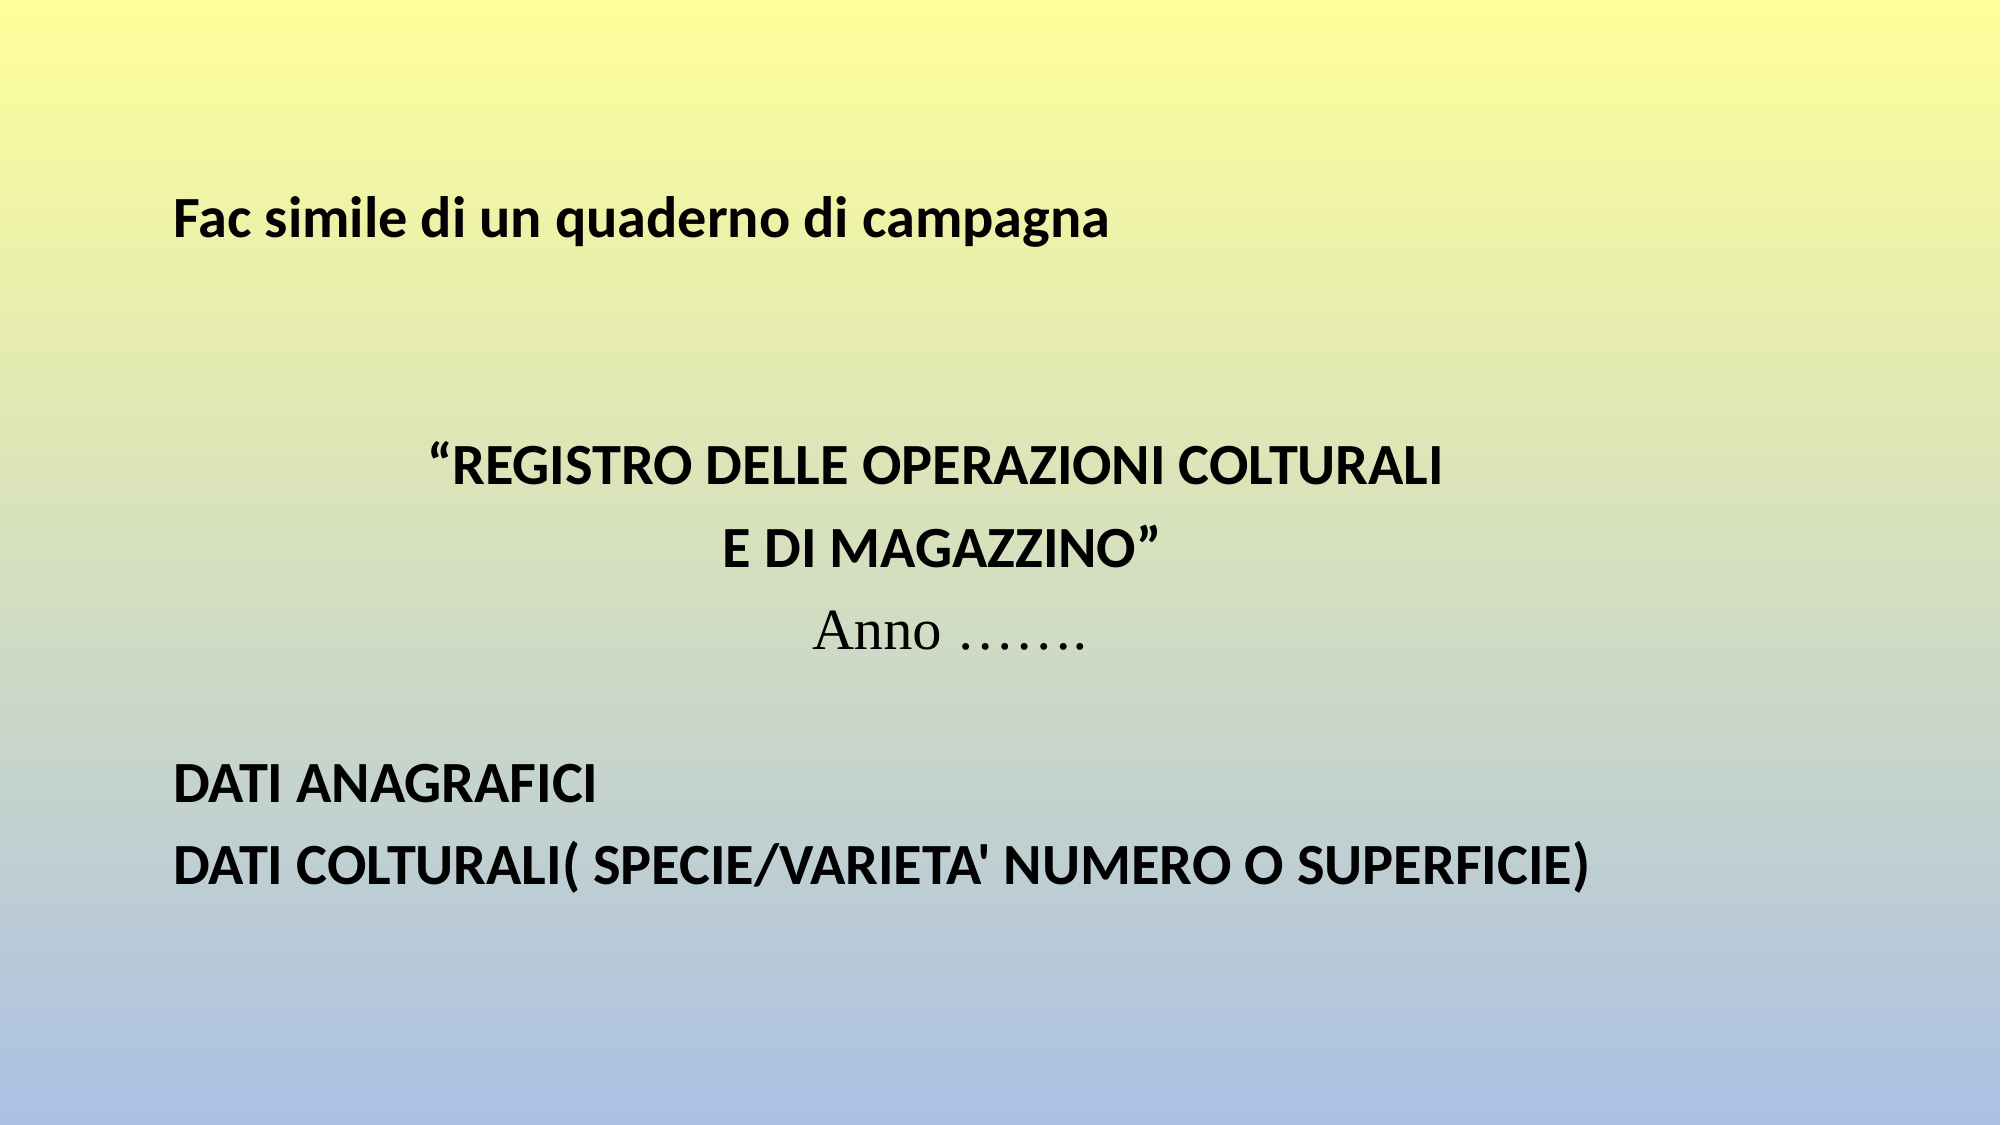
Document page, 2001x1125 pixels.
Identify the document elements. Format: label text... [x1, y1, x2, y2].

text_box Fac simile di un quaderno di campagna “REGISTRO DELLE OPERAZIONI COLTURALI E DI MAGAZZINO” Anno ……. DATI ANAGRAFICI DATI COLTURALI( SPECIE/VARIETA' NUMERO O SUPERFICIE) [158, 171, 1727, 962]
